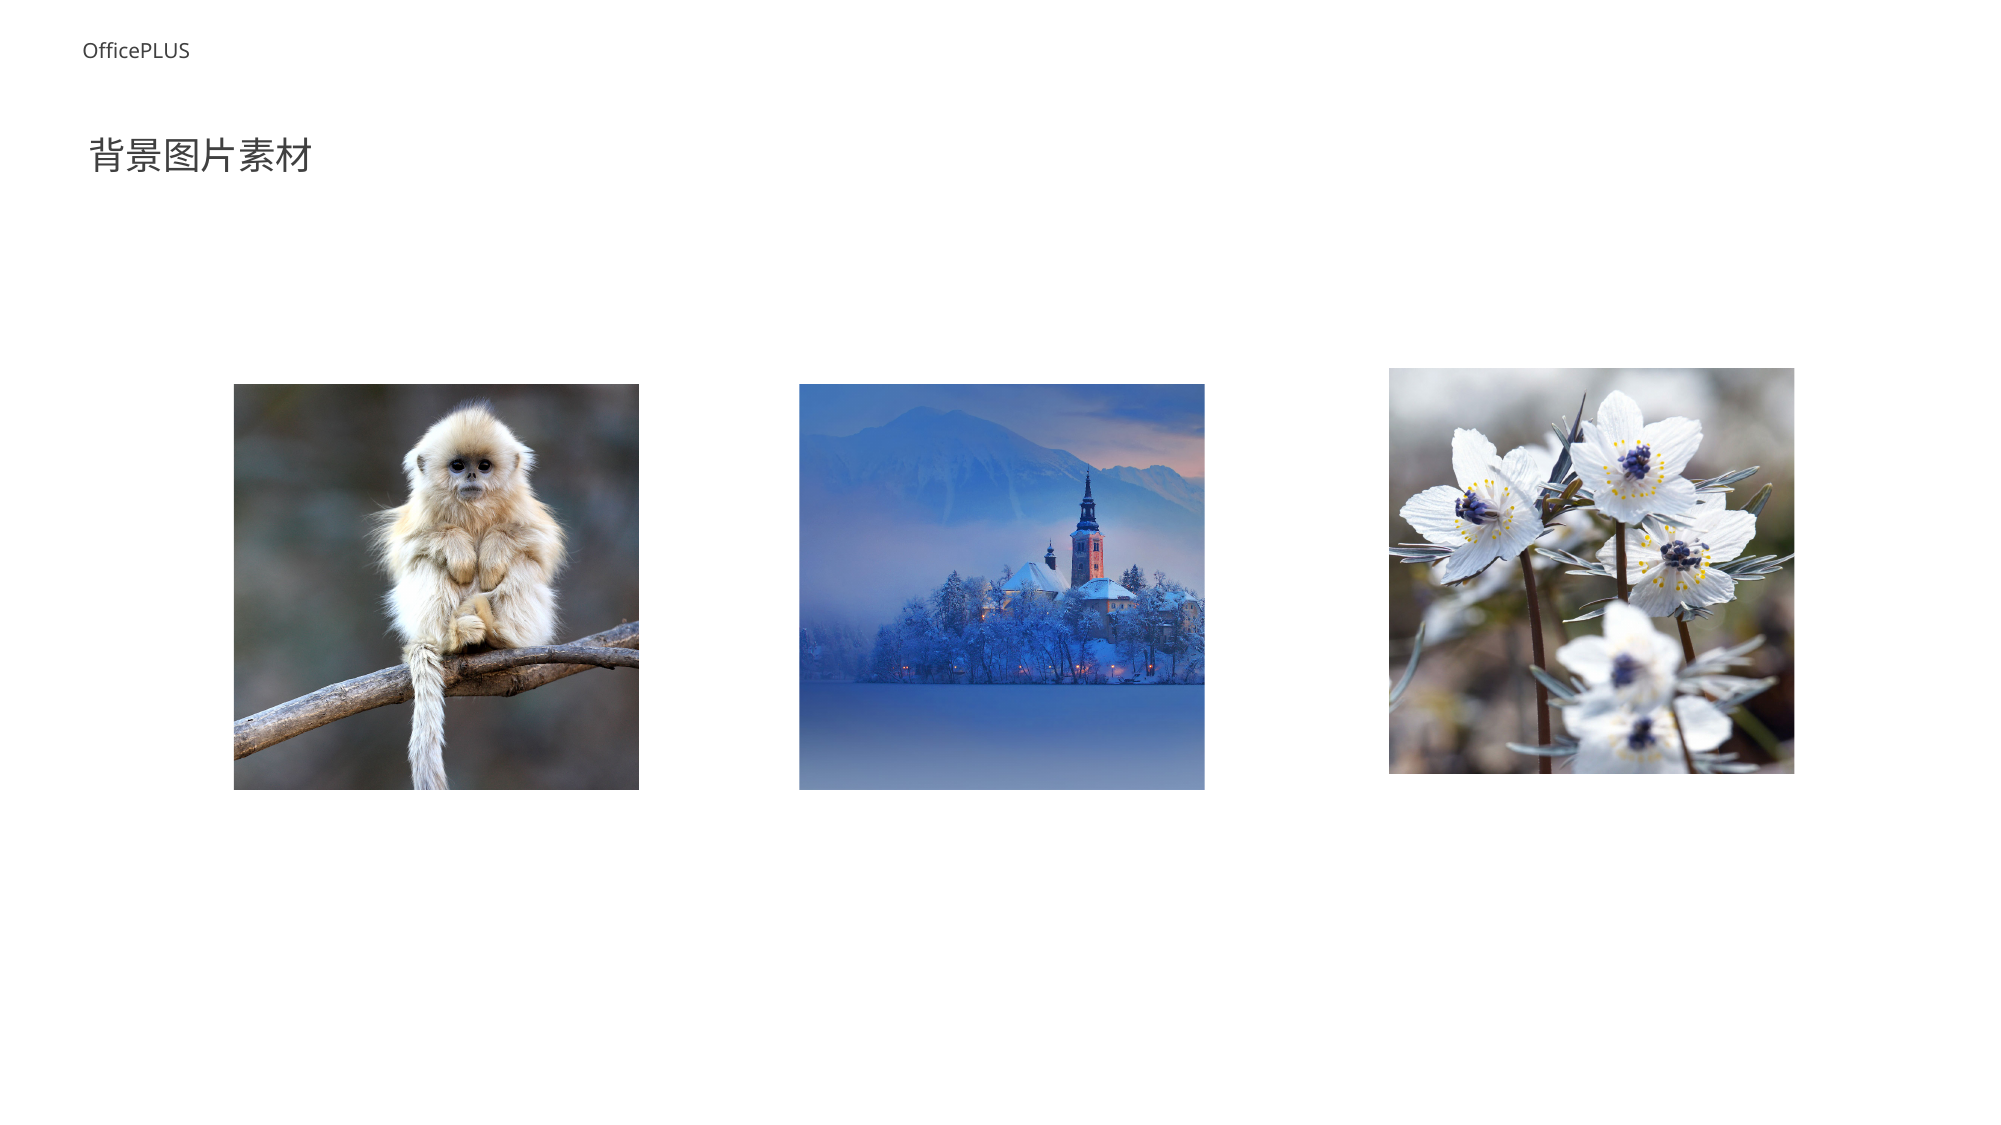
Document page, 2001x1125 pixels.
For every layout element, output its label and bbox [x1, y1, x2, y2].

picture [799, 384, 1205, 790]
picture [1389, 368, 1795, 774]
picture [233, 384, 640, 790]
